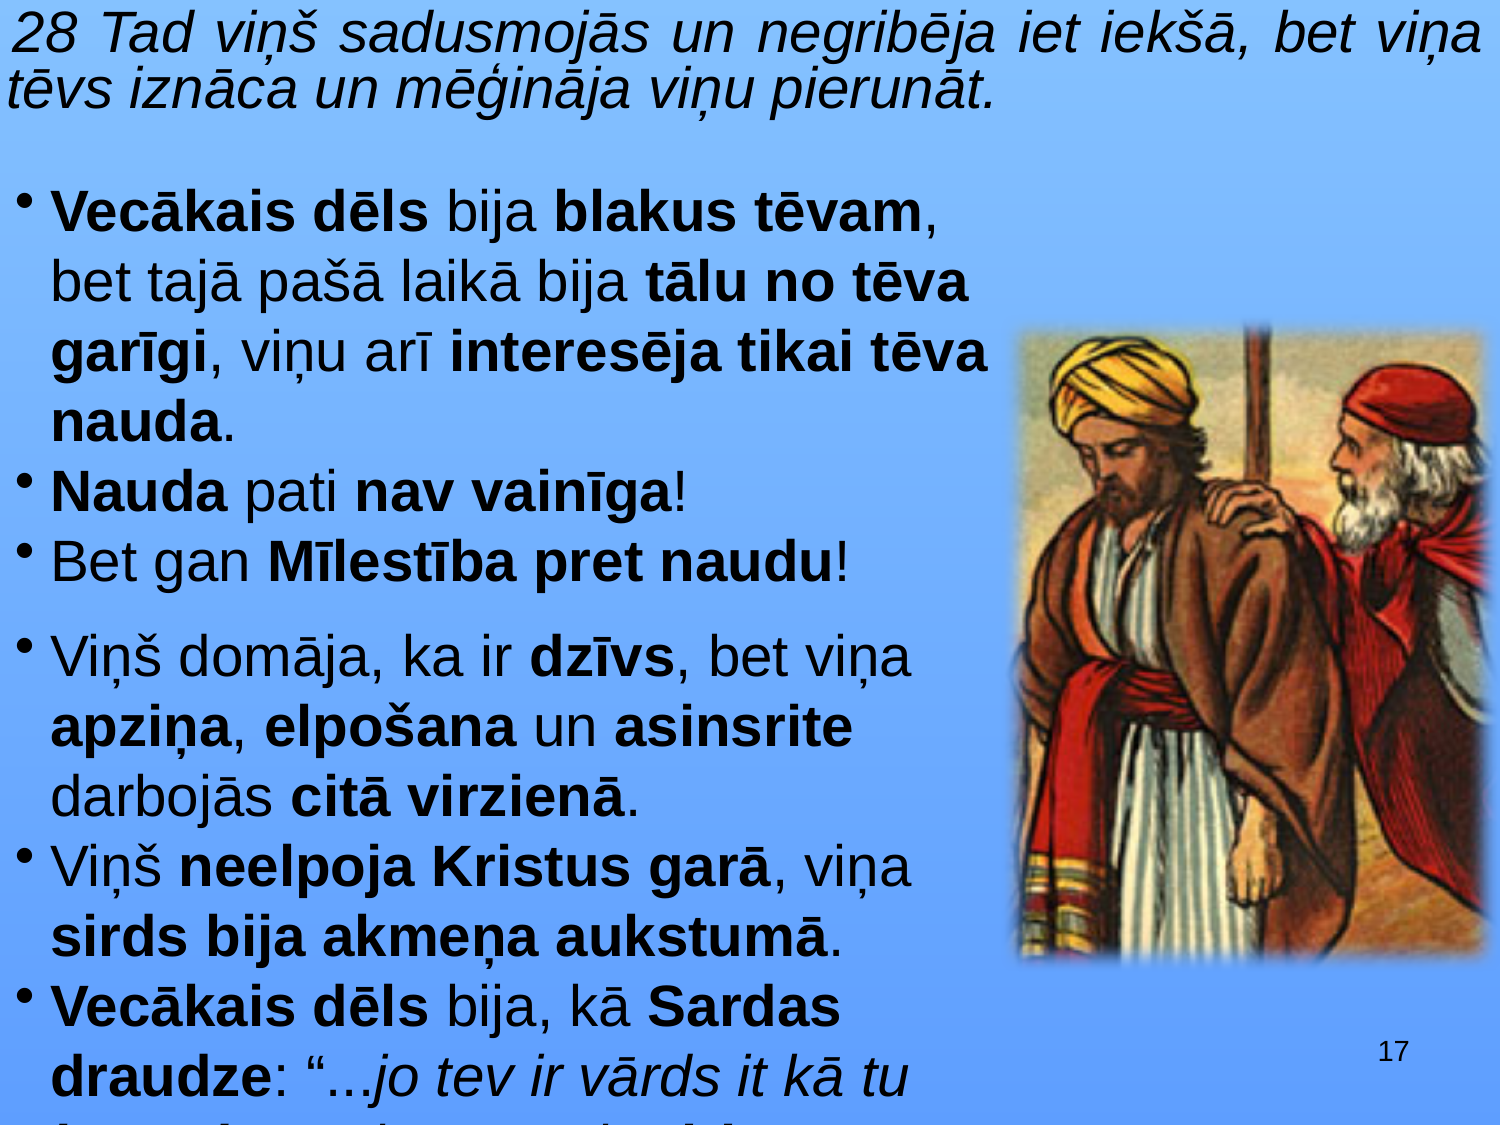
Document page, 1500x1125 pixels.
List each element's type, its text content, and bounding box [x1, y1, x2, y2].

text_box Vecākais dēls bija blakus tēvam, bet tajā pašā laikā bija tālu no tēva garīgi, viņu arī interesēja tikai tēva nauda. Nauda pati nav vainīga! Bet gan Mīlestība pret naudu! Viņš domāja, ka ir dzīvs, bet viņa apziņa, elpošana un asinsrite darbojās citā virzienā. Viņš neelpoja Kristus garā, viņa sirds bija akmeņa aukstumā. Vecākais dēls bija, kā Sardas draudze: “...jo tev ir vārds it kā tu būtu dzīvs, bet tu esi miris” (Jņ.at.3:1) [0, 165, 1046, 1125]
slide_number 17 [1074, 1024, 1426, 1103]
list 28 Tad viņš sadusmojās un negribēja iet iekšā, bet viņa tēvs iznāca un mēģināja viņu pierunāt. [0, 0, 1500, 198]
picture [1001, 314, 1500, 972]
